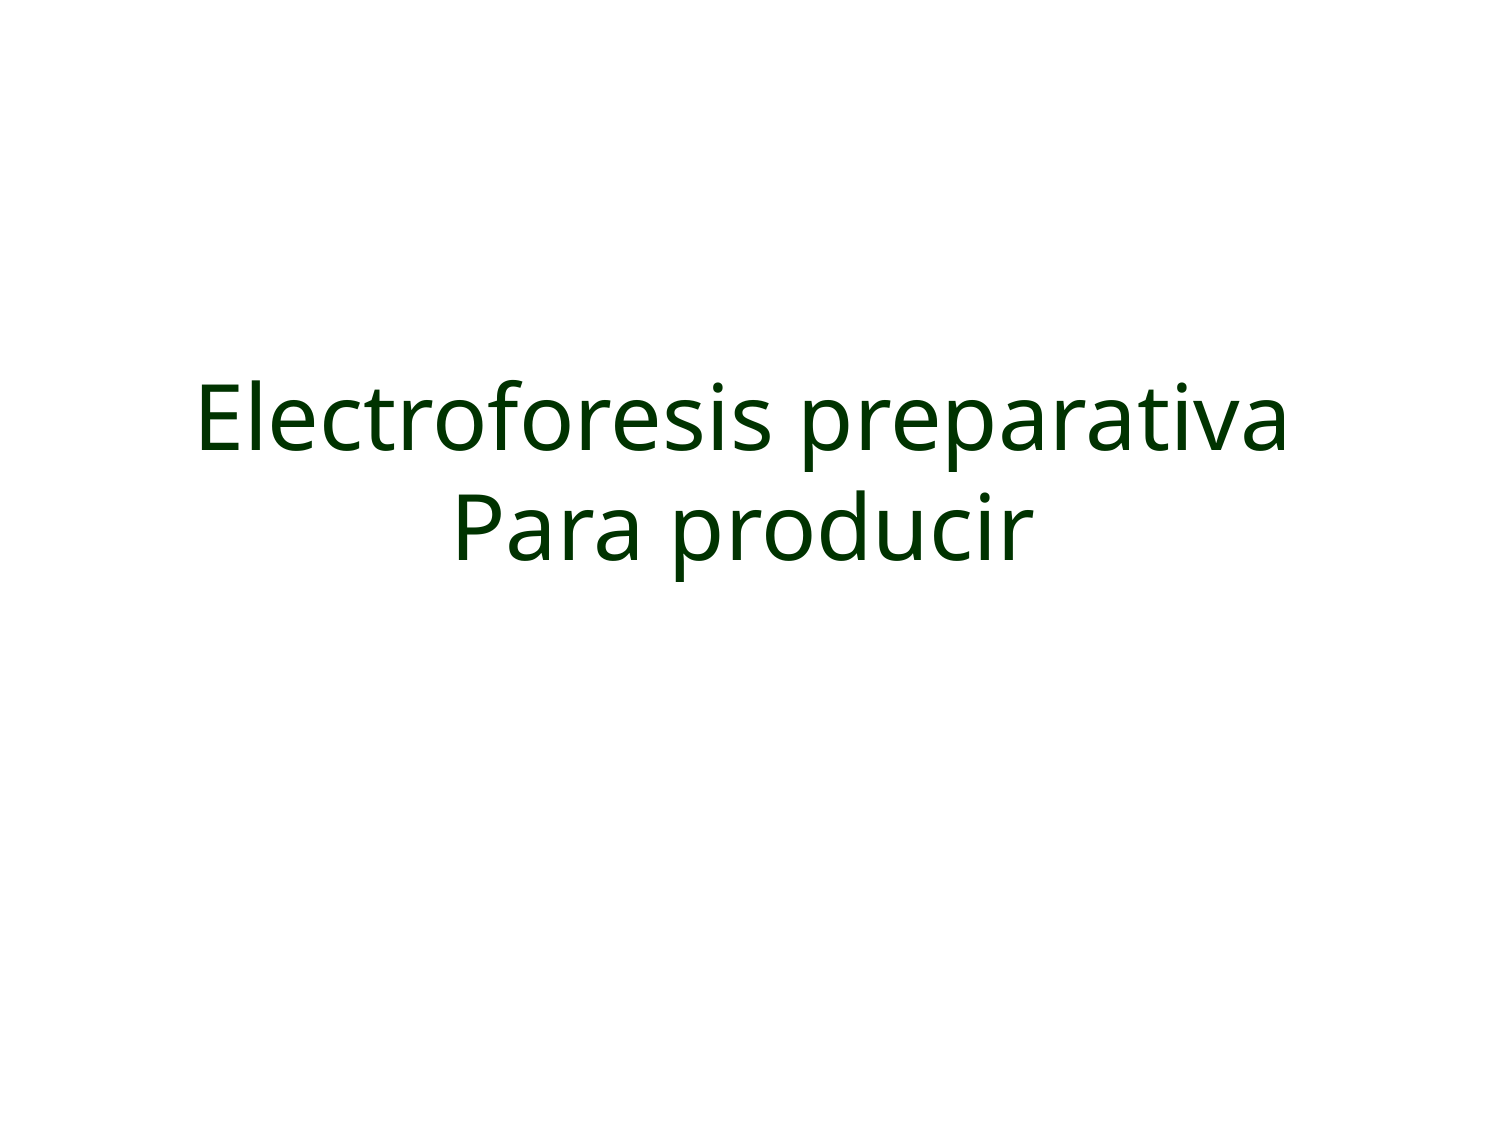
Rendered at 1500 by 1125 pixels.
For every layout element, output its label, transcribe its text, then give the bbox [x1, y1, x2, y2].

title Electroforesis preparativa Para producir [105, 374, 1381, 563]
